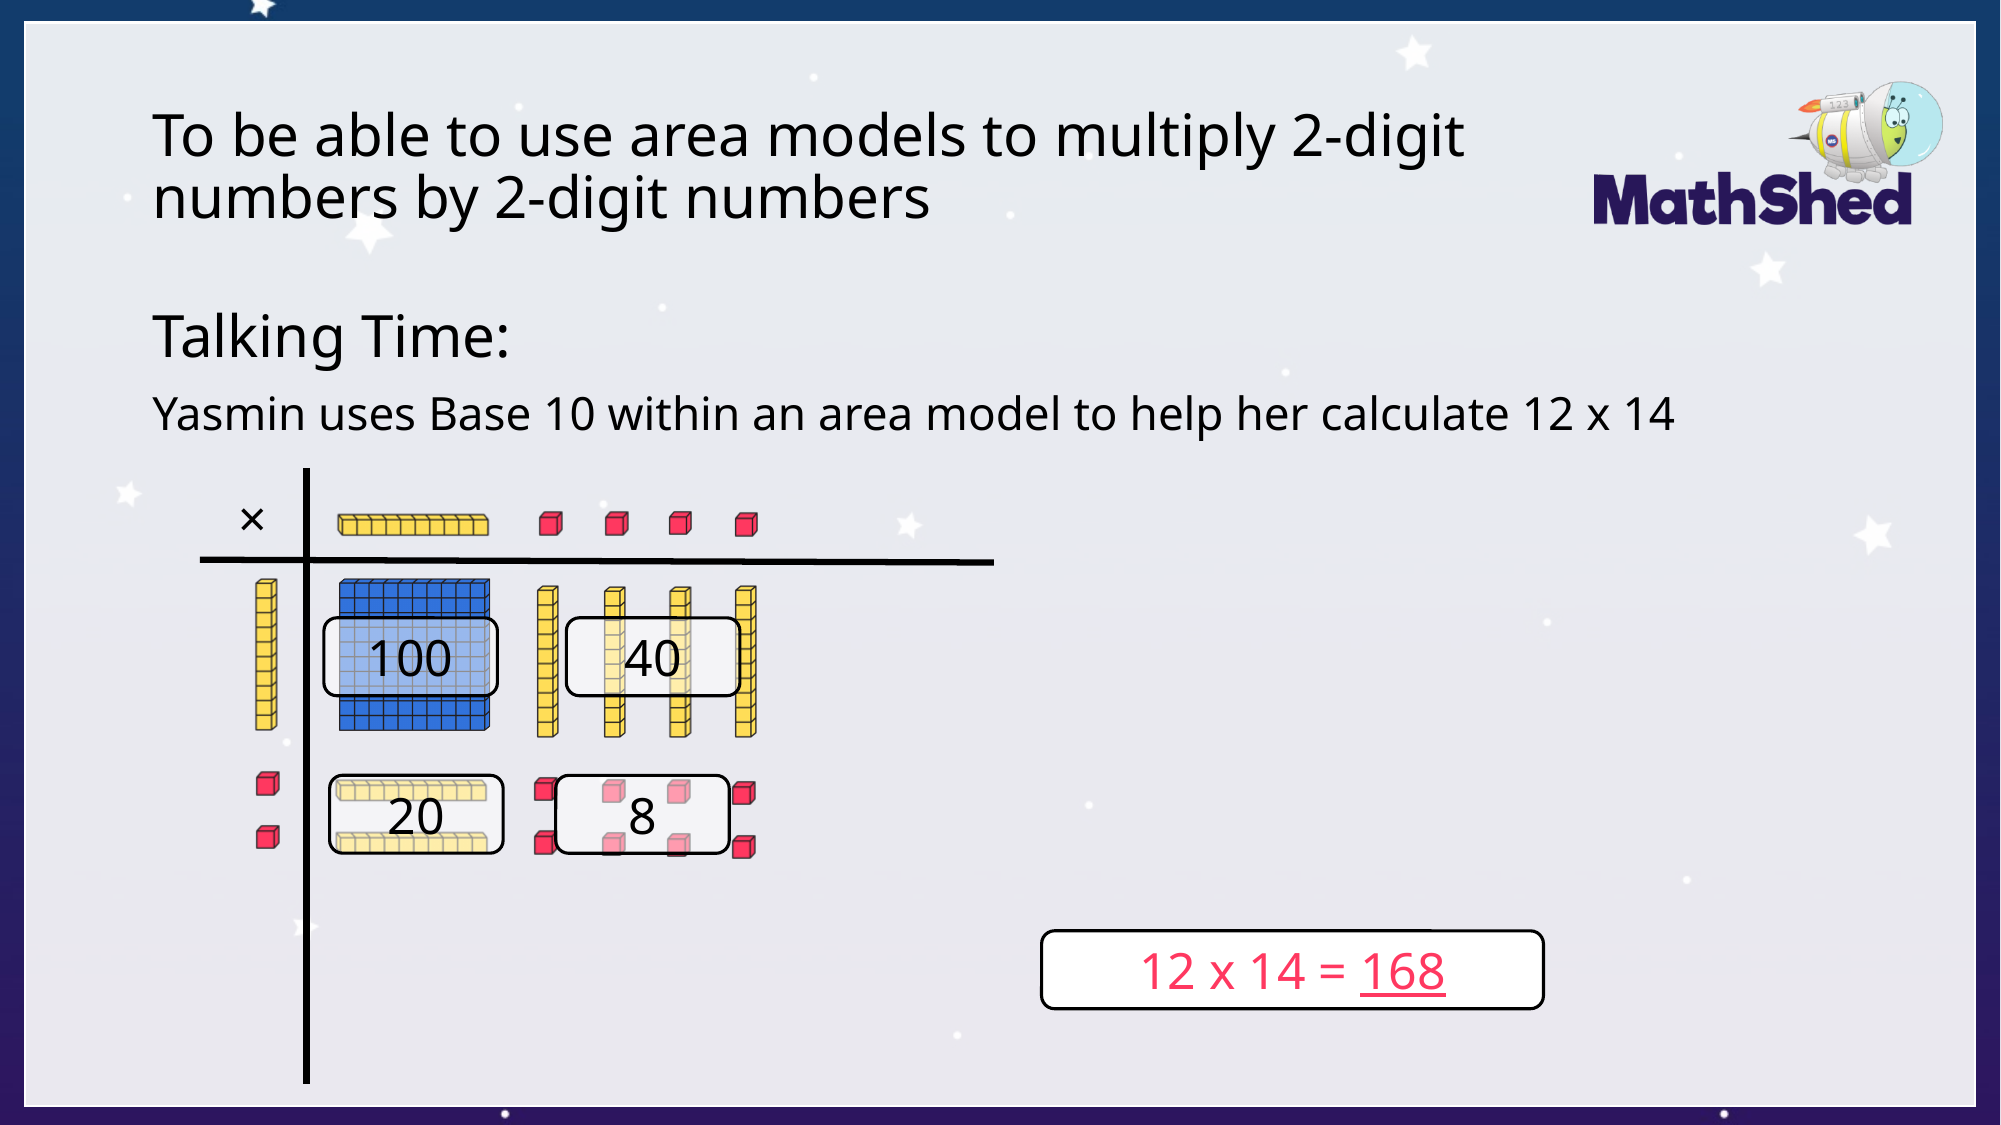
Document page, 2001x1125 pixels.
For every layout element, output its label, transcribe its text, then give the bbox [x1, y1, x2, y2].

picture [0, 0, 2001, 1125]
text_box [199, 559, 372, 563]
text_box 20 [457, 774, 505, 855]
text_box 20 [328, 774, 370, 855]
text_box × [224, 480, 283, 555]
text_box 8 [554, 774, 731, 855]
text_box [458, 559, 994, 563]
text_box 12 x 14 = 168 [1040, 929, 1545, 1010]
title To be able to use area models to multiply 2-digit numbers by 2-digit numbers [137, 59, 1578, 278]
text_box [1496, 387, 1648, 540]
list Talking Time: Yasmin uses Base 10 within an area model to help her calculate 12 x 14 [137, 299, 1863, 1014]
